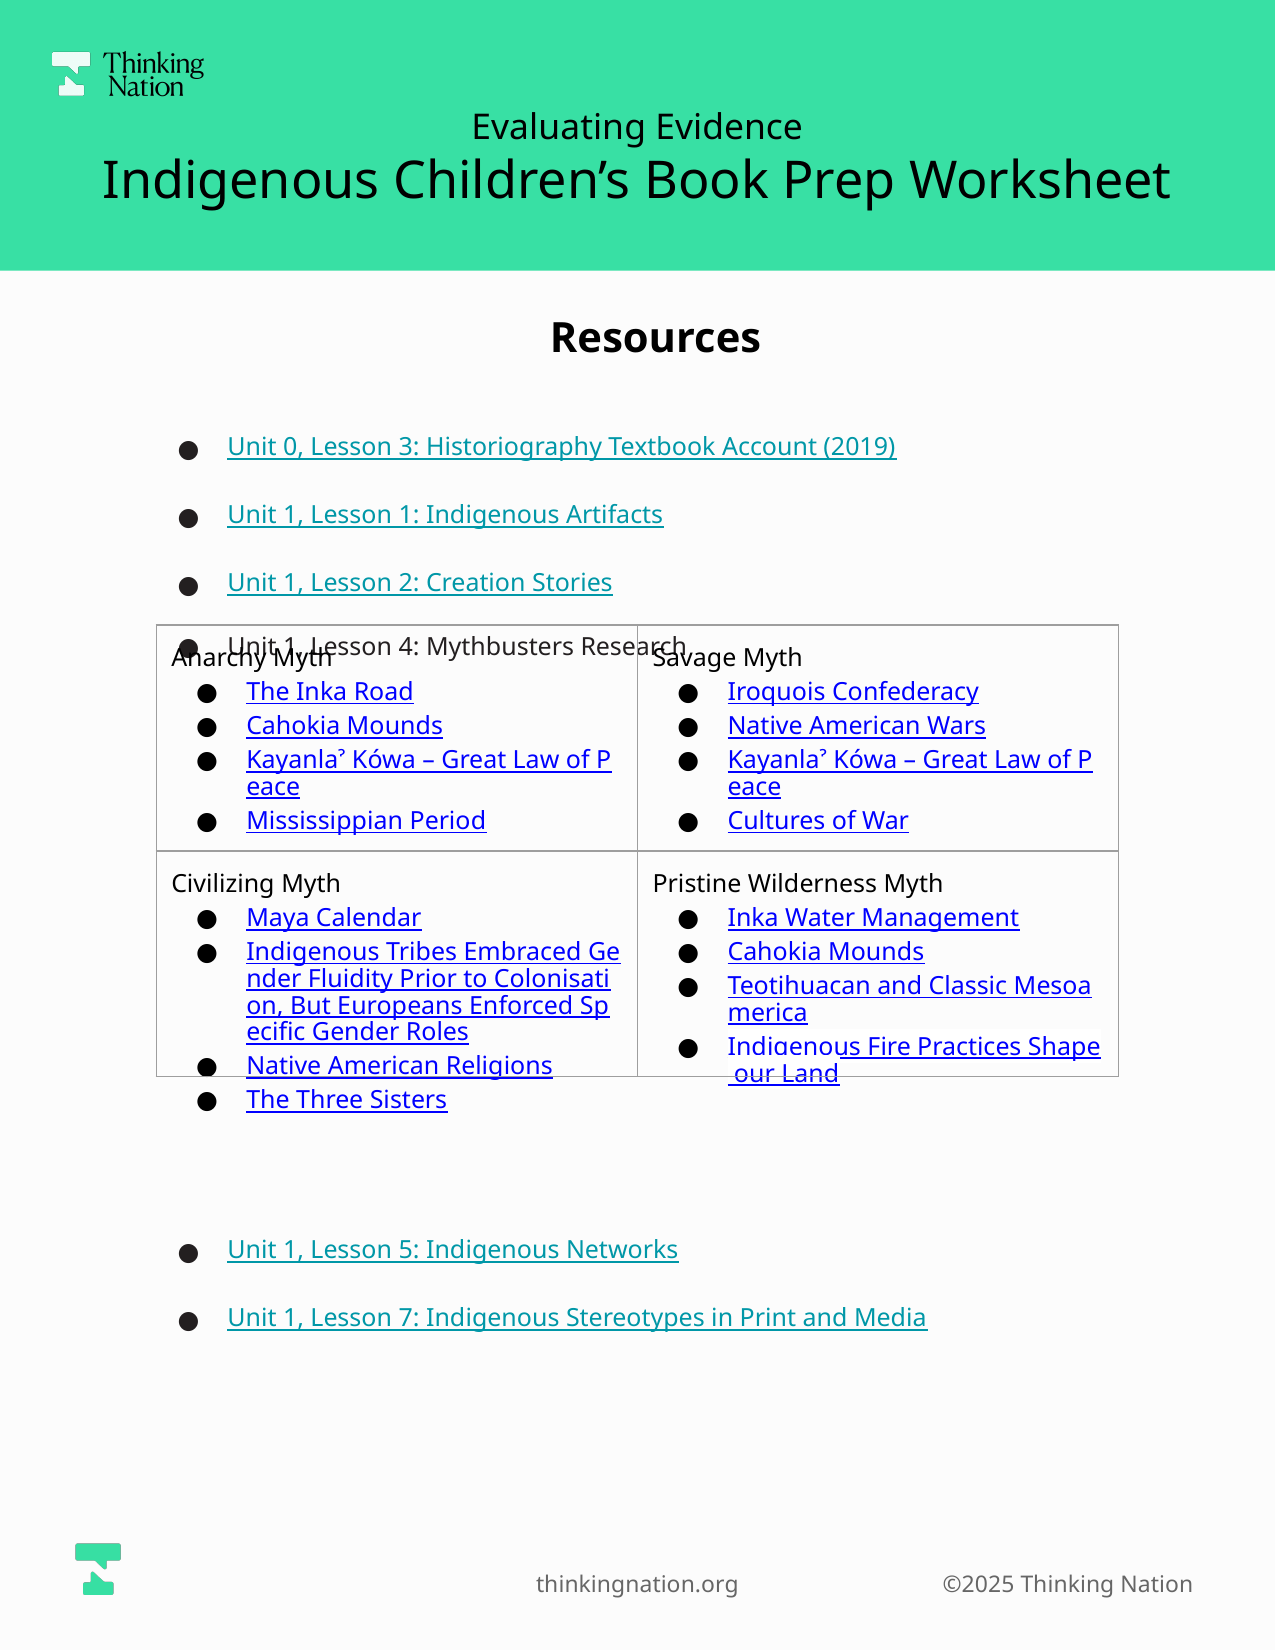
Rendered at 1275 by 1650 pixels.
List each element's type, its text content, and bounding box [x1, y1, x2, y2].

text_box thinkingnation.org [486, 1553, 789, 1605]
table_header Savage Myth Iroquois Confederacy Native American Wars Kayanlaˀ Kówa – Great Law of Peace Cultures of War [638, 626, 1118, 850]
text_box ©2025 Thinking Nation [907, 1553, 1210, 1605]
text_box Resources [80, 296, 1231, 368]
table_cell Pristine Wilderness Myth Inka Water Management Cahokia Mounds Teotihuacan and Classic Mesoamerica Indigenous Fire Practices Shape our Land [638, 852, 1118, 1076]
picture [62, 1533, 134, 1605]
text_box Evaluating Evidence Indigenous Children’s Book Prep Worksheet [0, 0, 1275, 271]
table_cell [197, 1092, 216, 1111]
text_box Unit 0, Lesson 3: Historiography Textbook Account (2019) Unit 1, Lesson 1: Indigenous Artifacts Unit 1, Lesson 2: Creation Stories Unit 1, Lesson 4: Mythbusters Research Unit 1, Lesson 5: Indigenous Networks Unit 1, Lesson 7: Indigenous Stereotypes in Print and Media [62, 381, 1220, 1411]
table_cell Civilizing Myth Maya Calendar Indigenous Tribes Embraced Gender Fluidity Prior to Colonisation, But Europeans Enforced Specific Gender Roles Native American Religions The Three Sisters [157, 852, 637, 1076]
picture [35, 37, 210, 110]
table_header Anarchy Myth The Inka Road Cahokia Mounds Kayanlaˀ Kówa – Great Law of Peace Mississippian Period [157, 626, 637, 850]
